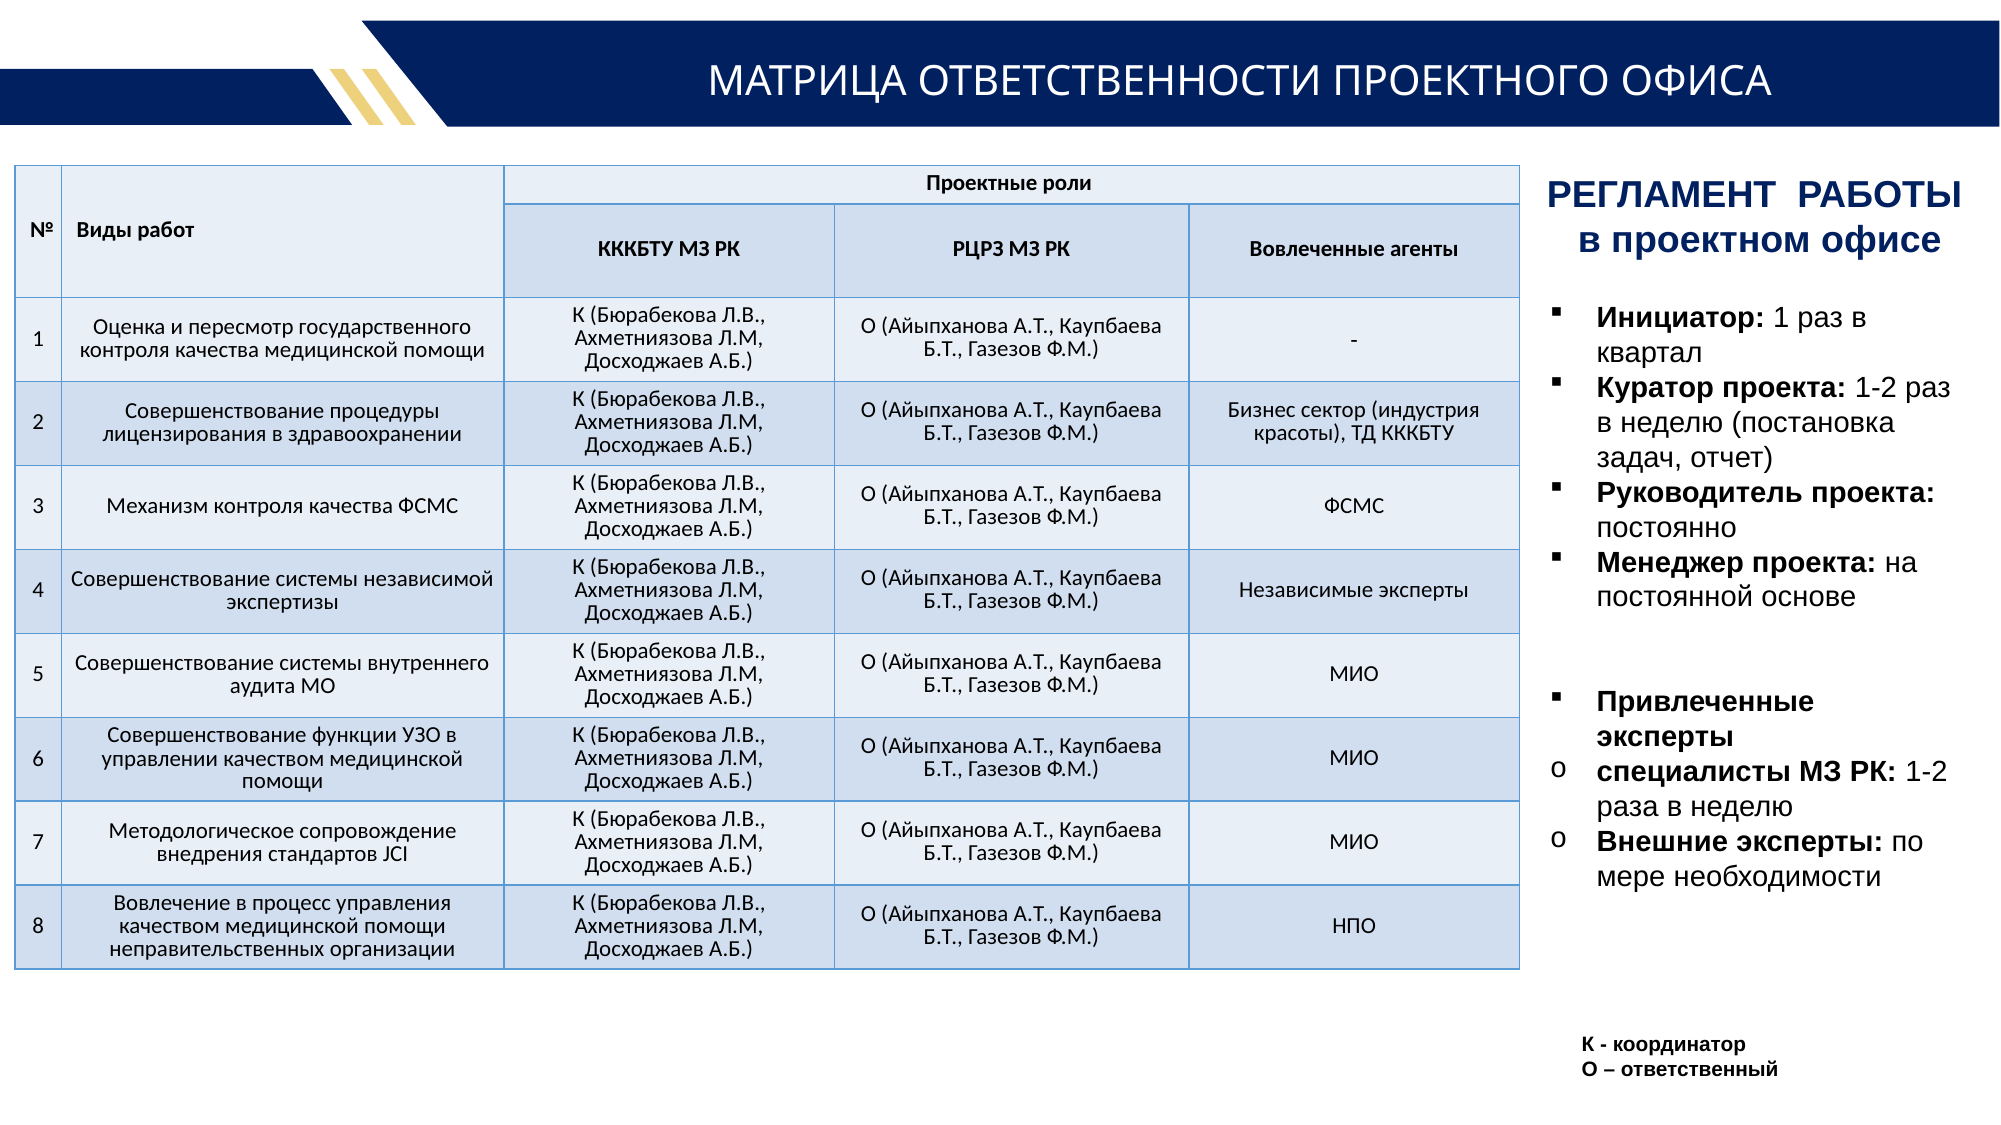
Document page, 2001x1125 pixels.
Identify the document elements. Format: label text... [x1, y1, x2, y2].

table_cell О (Айыпханова А.Т., Каупбаева Б.Т., Газезов Ф.М.) [835, 382, 1188, 465]
text_box [329, 68, 384, 125]
table_cell Совершенствование системы независимой экспертизы [62, 550, 503, 633]
table_cell Совершенствование системы внутреннего аудита МО [62, 634, 503, 717]
table_cell К (Бюрабекова Л.В., Ахметниязова Л.М, Досходжаев А.Б.) [505, 298, 834, 381]
table_cell МИО [1190, 718, 1519, 800]
table_cell Механизм контроля качества ФСМС [62, 466, 503, 549]
table_cell О (Айыпханова А.Т., Каупбаева Б.Т., Газезов Ф.М.) [835, 298, 1188, 381]
table_cell О (Айыпханова А.Т., Каупбаева Б.Т., Газезов Ф.М.) [835, 634, 1188, 717]
table_cell - [1190, 298, 1519, 381]
table_cell К (Бюрабекова Л.В., Ахметниязова Л.М, Досходжаев А.Б.) [505, 382, 834, 465]
table_cell 6 [16, 718, 61, 800]
table_cell О (Айыпханова А.Т., Каупбаева Б.Т., Газезов Ф.М.) [835, 886, 1188, 968]
table_cell 3 [16, 466, 61, 549]
table_cell Оценка и пересмотр государственного контроля качества медицинской помощи [62, 298, 503, 381]
text_box К - координатор О – ответственный [1566, 1023, 1972, 1088]
table_cell 8 [16, 886, 61, 968]
table_cell Бизнес сектор (индустрия красоты), ТД КККБТУ [1190, 382, 1519, 465]
table_cell К (Бюрабекова Л.В., Ахметниязова Л.М, Досходжаев А.Б.) [505, 550, 834, 633]
table_cell Вовлечение в процесс управления качеством медицинской помощи неправительственных организации [62, 886, 503, 968]
table_cell РЦРЗ МЗ РК [835, 205, 1188, 297]
table_cell 7 [16, 802, 61, 884]
table_cell О (Айыпханова А.Т., Каупбаева Б.Т., Газезов Ф.М.) [835, 466, 1188, 549]
table_cell Независимые эксперты [1190, 550, 1519, 633]
table_cell К (Бюрабекова Л.В., Ахметниязова Л.М, Досходжаев А.Б.) [505, 886, 834, 968]
table_cell К (Бюрабекова Л.В., Ахметниязова Л.М, Досходжаев А.Б.) [505, 802, 834, 884]
table_cell Методологическое сопровождение внедрения стандартов JCI [62, 802, 503, 884]
table_cell Совершенствование процедуры лицензирования в здравоохранении [62, 382, 503, 465]
table_cell 2 [16, 382, 61, 465]
text_box РЕГЛАМЕНТ РАБОТЫ в проектном офисе [1519, 162, 2000, 268]
table_cell О (Айыпханова А.Т., Каупбаева Б.Т., Газезов Ф.М.) [835, 802, 1188, 884]
table_cell МИО [1190, 802, 1519, 884]
text_box [361, 68, 416, 125]
table_header № [16, 166, 61, 297]
table_cell ФСМС [1190, 466, 1519, 549]
table_cell 1 [16, 298, 61, 381]
table_header Виды работ [62, 166, 503, 297]
text_box Инициатор: 1 раз в квартал Куратор проекта: 1-2 раз в неделю (постановка задач, отчет) Руководитель проекта: постоянно Менеджер проекта: на постоянной основе Привлеченные эксперты специалисты МЗ РК: 1-2 раза в неделю Внешние эксперты: по мере необходимости [1534, 290, 1972, 900]
table_cell НПО [1190, 886, 1519, 968]
table_cell Вовлеченные агенты [1190, 205, 1519, 297]
title МАТРИЦА ОТВЕТСТВЕННОСТИ ПРОЕКТНОГО ОФИСА [476, 25, 2000, 132]
table_cell К (Бюрабекова Л.В., Ахметниязова Л.М, Досходжаев А.Б.) [505, 718, 834, 800]
table_cell 5 [16, 634, 61, 717]
table_cell О (Айыпханова А.Т., Каупбаева Б.Т., Газезов Ф.М.) [835, 550, 1188, 633]
table_cell Совершенствование функции УЗО в управлении качеством медицинской помощи [62, 718, 503, 800]
table_cell К (Бюрабекова Л.В., Ахметниязова Л.М, Досходжаев А.Б.) [505, 466, 834, 549]
table_cell О (Айыпханова А.Т., Каупбаева Б.Т., Газезов Ф.М.) [835, 718, 1188, 800]
table_cell КККБТУ МЗ РК [505, 205, 834, 297]
table_cell 4 [16, 550, 61, 633]
table_cell К (Бюрабекова Л.В., Ахметниязова Л.М, Досходжаев А.Б.) [505, 634, 834, 717]
text_box [0, 68, 353, 125]
text_box [361, 20, 2000, 127]
table_header Проектные роли [505, 166, 1519, 203]
table_cell МИО [1190, 634, 1519, 717]
